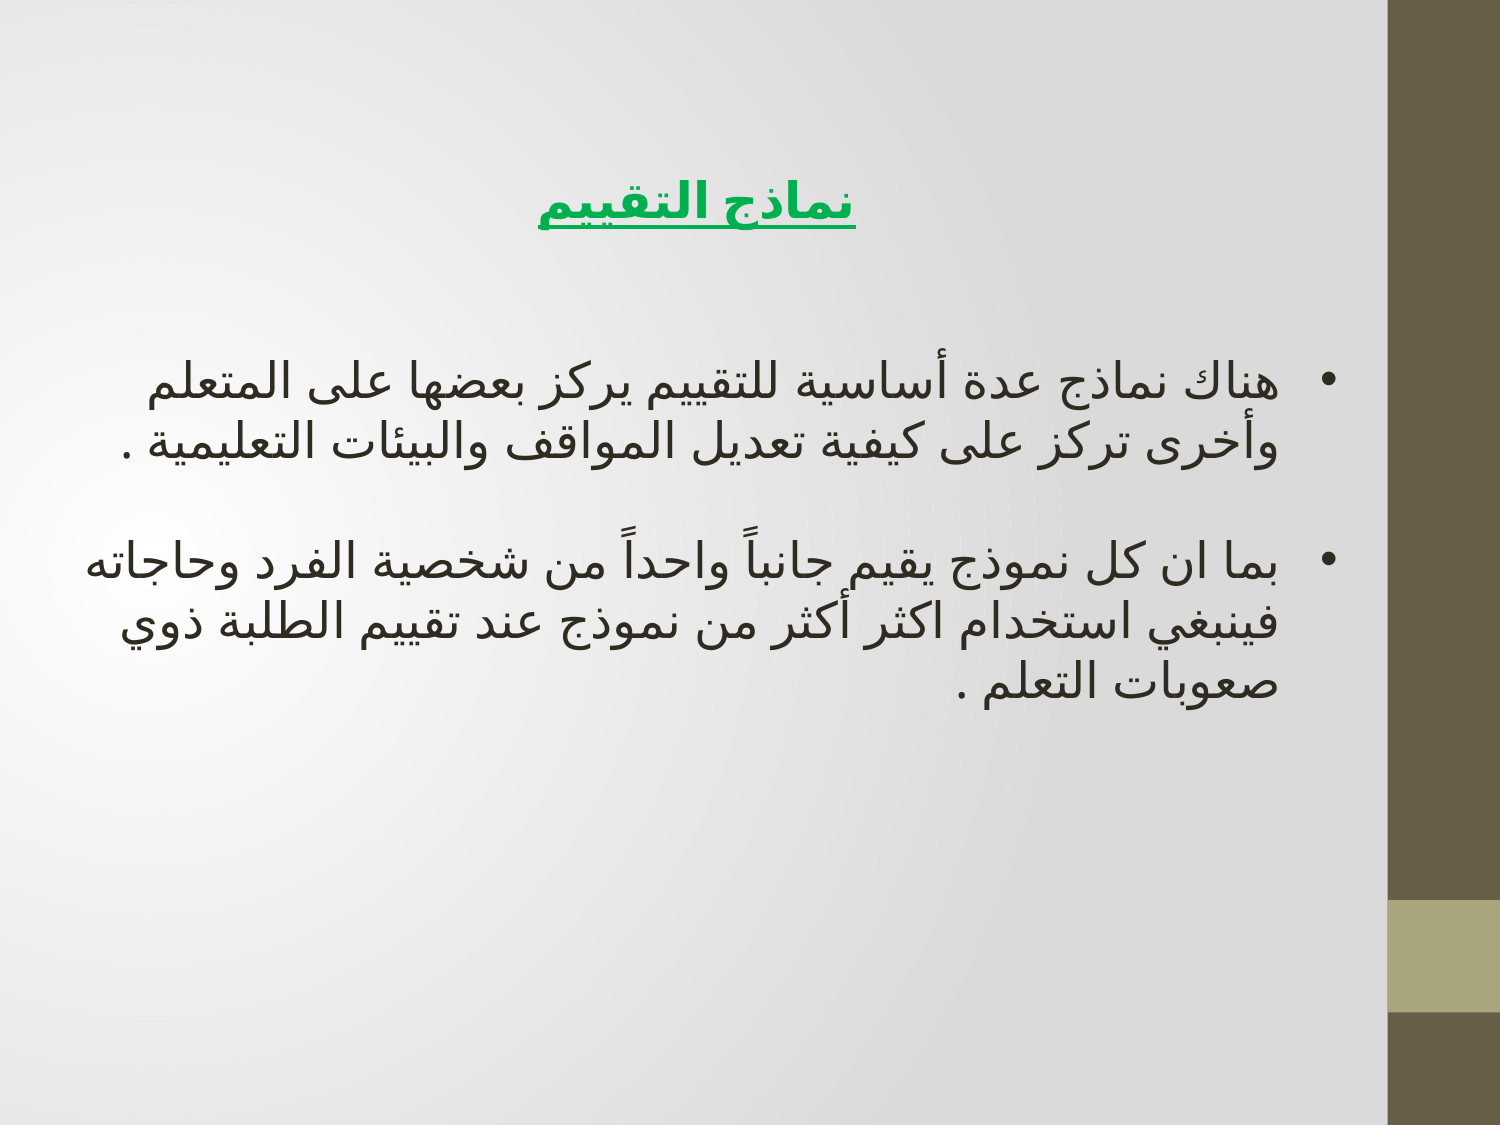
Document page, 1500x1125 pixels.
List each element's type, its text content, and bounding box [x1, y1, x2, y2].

text_box نماذج التقييم هناك نماذج عدة أساسية للتقييم يركز بعضها على المتعلم وأخرى تركز على كيفية تعديل المواقف والبيئات التعليمية . بما ان كل نموذج يقيم جانباً واحداً من شخصية الفرد وحاجاته فينبغي استخدام اكثر أكثر من نموذج عند تقييم الطلبة ذوي صعوبات التعلم . [41, 160, 1353, 716]
